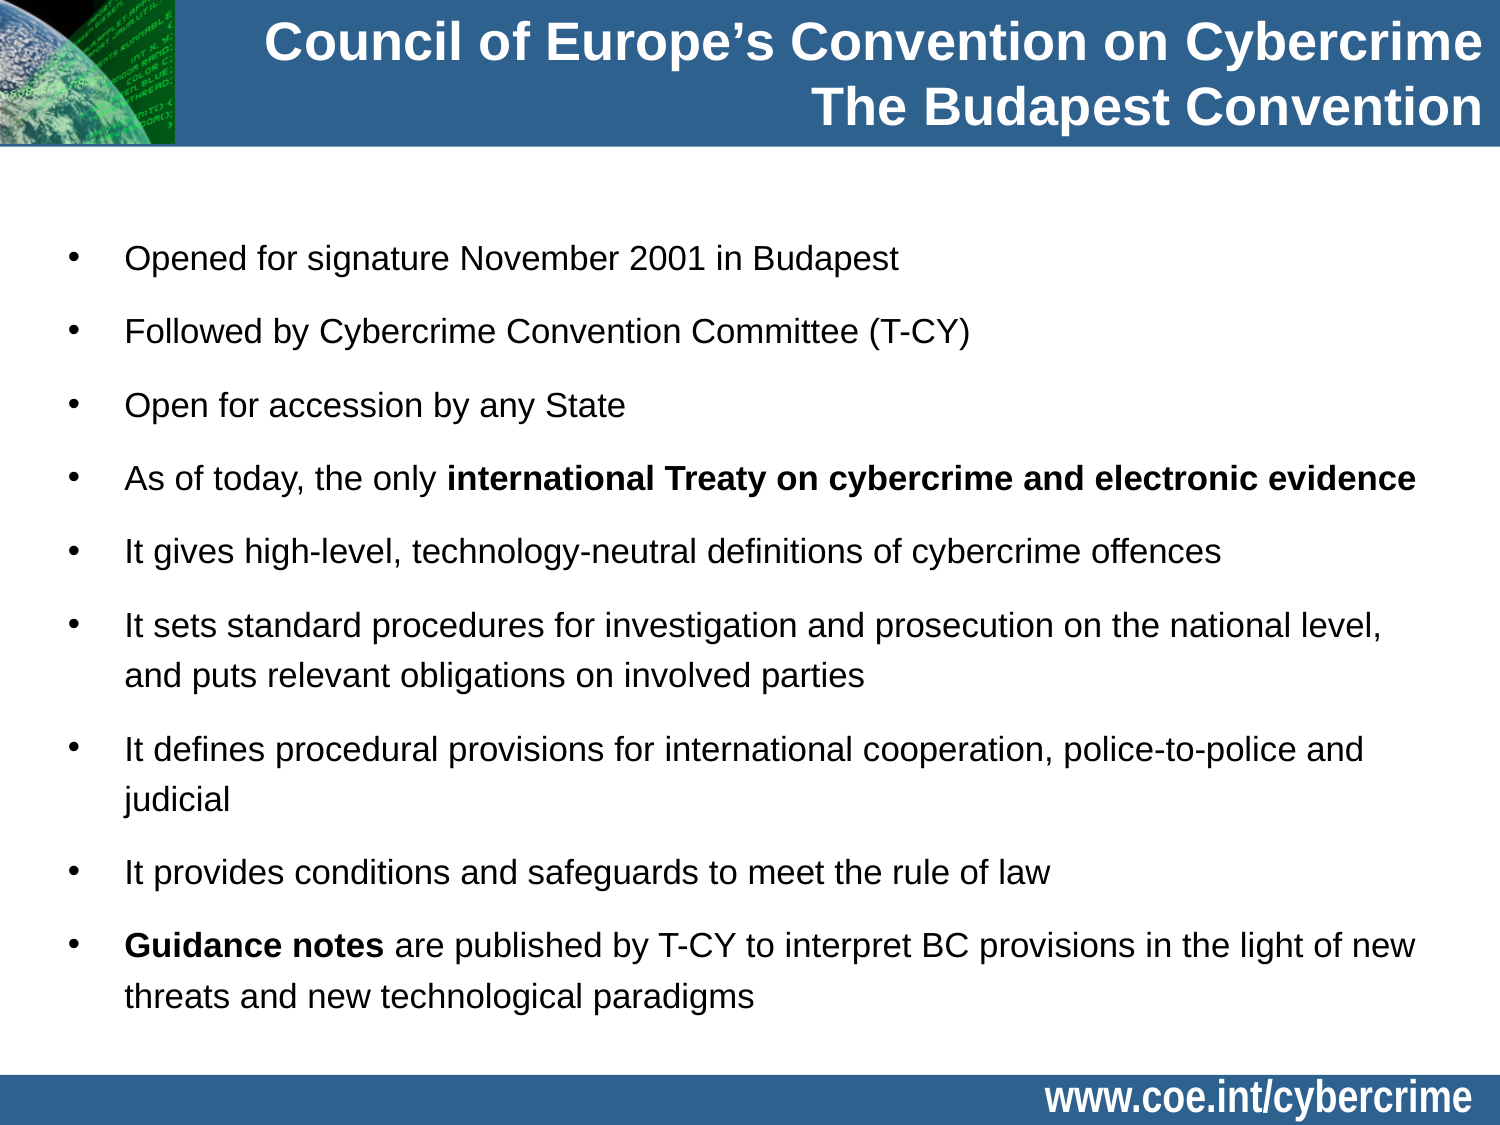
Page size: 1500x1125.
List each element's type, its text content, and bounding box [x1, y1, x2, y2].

text_box www.coe.int/cybercrime [1030, 1059, 1500, 1125]
picture [0, 0, 175, 144]
text_box [0, 1073, 1030, 1125]
text_box Council of Europe’s Convention on Cybercrime The Budapest Convention [177, 0, 1500, 149]
text_box Opened for signature November 2001 in Budapest Followed by Cybercrime Convention Committee (T-CY) Open for accession by any State As of today, the only international Treaty on cybercrime and electronic evidence It gives high-level, technology-neutral definitions of cybercrime offences It sets standard procedures for investigation and prosecution on the national level, and puts relevant obligations on involved parties It defines procedural provisions for international cooperation, police-to-police and judicial It provides conditions and safeguards to meet the rule of law Guidance notes are published by T-CY to interpret BC provisions in the light of new threats and new technological paradigms [53, 219, 1437, 1035]
